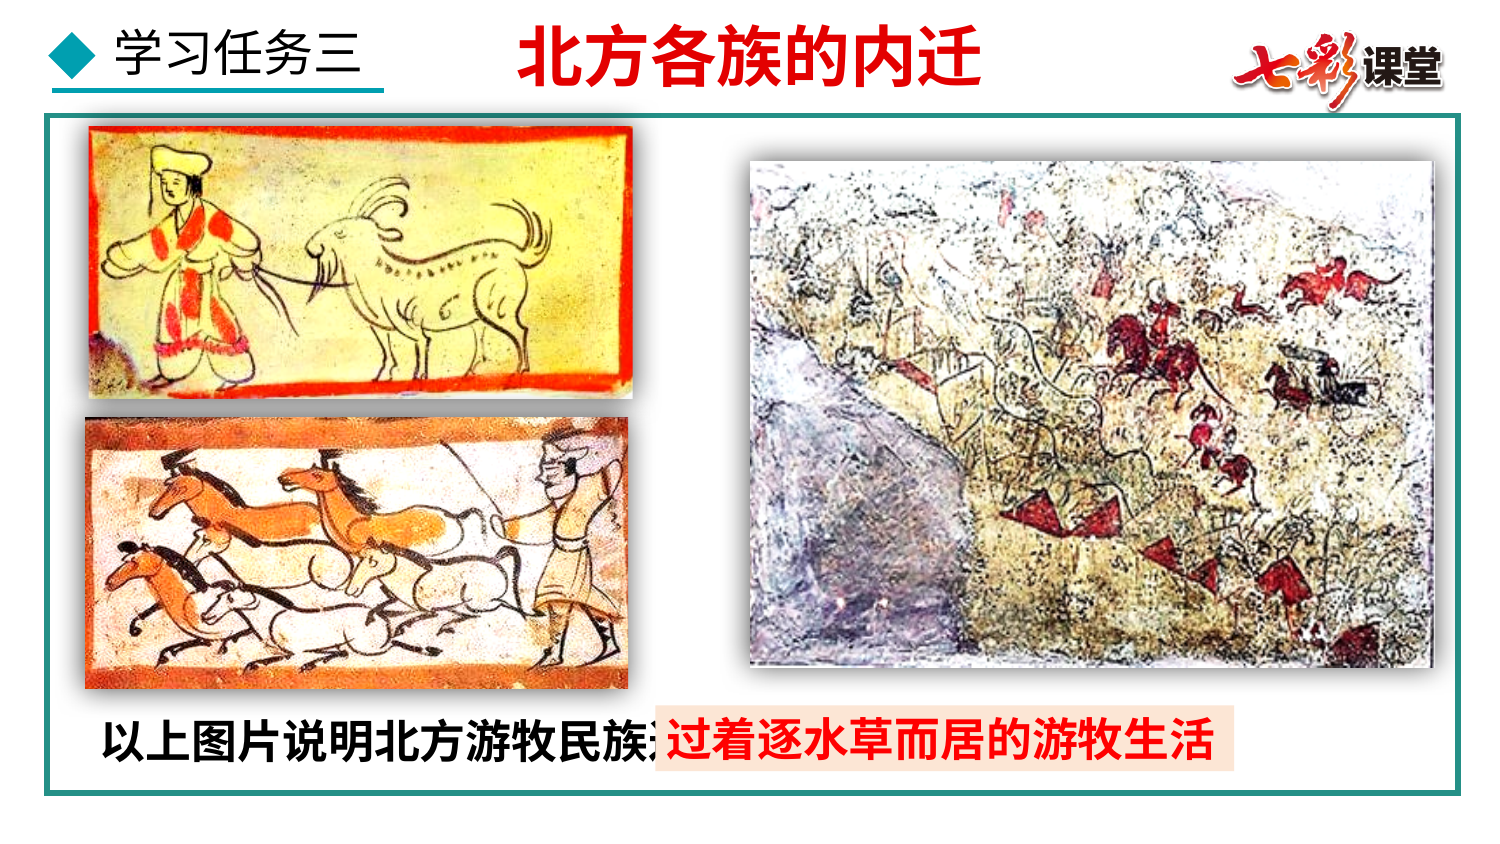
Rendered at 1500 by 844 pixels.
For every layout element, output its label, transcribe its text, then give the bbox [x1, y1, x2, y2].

text_box 过着逐水草而居的游牧生活 [655, 705, 1235, 772]
text_box 北方各族的内迁 [501, 7, 1062, 102]
text_box 以上图片说明北方游牧民族过着什么样的生活？ [85, 705, 1090, 776]
picture [84, 416, 629, 690]
picture [749, 161, 1436, 668]
picture [1228, 26, 1449, 113]
picture [87, 125, 634, 399]
